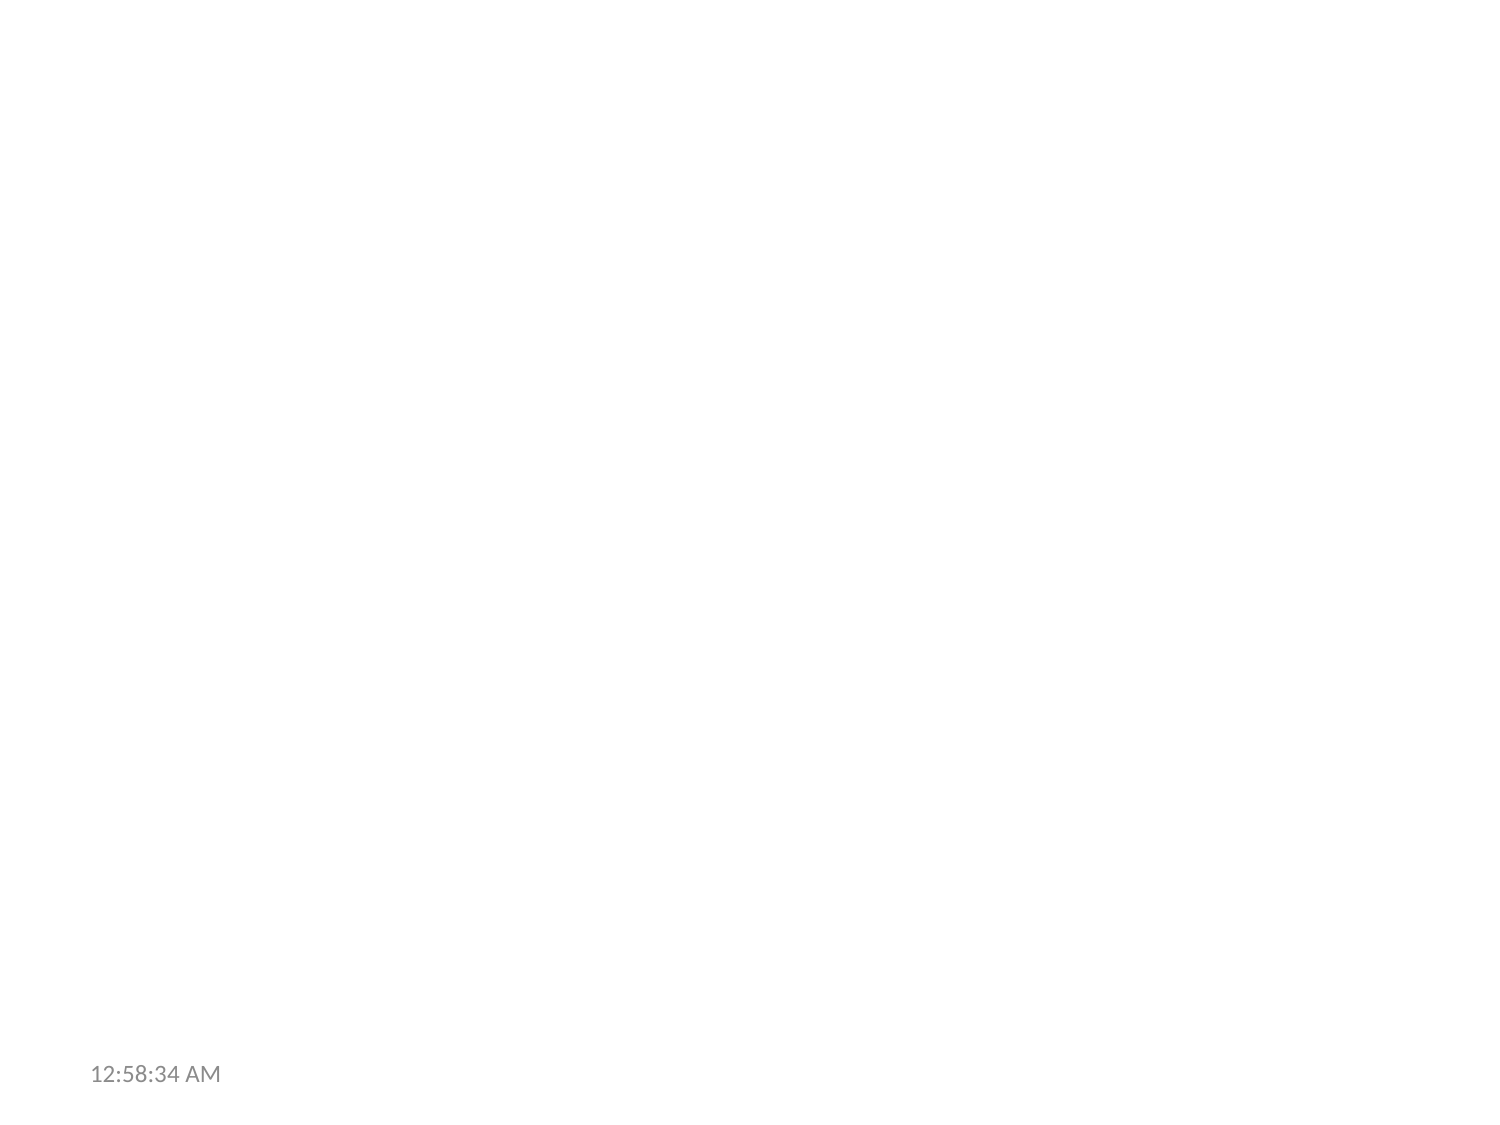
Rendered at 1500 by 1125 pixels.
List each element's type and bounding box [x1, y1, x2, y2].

slide_number [75, 1042, 425, 1103]
